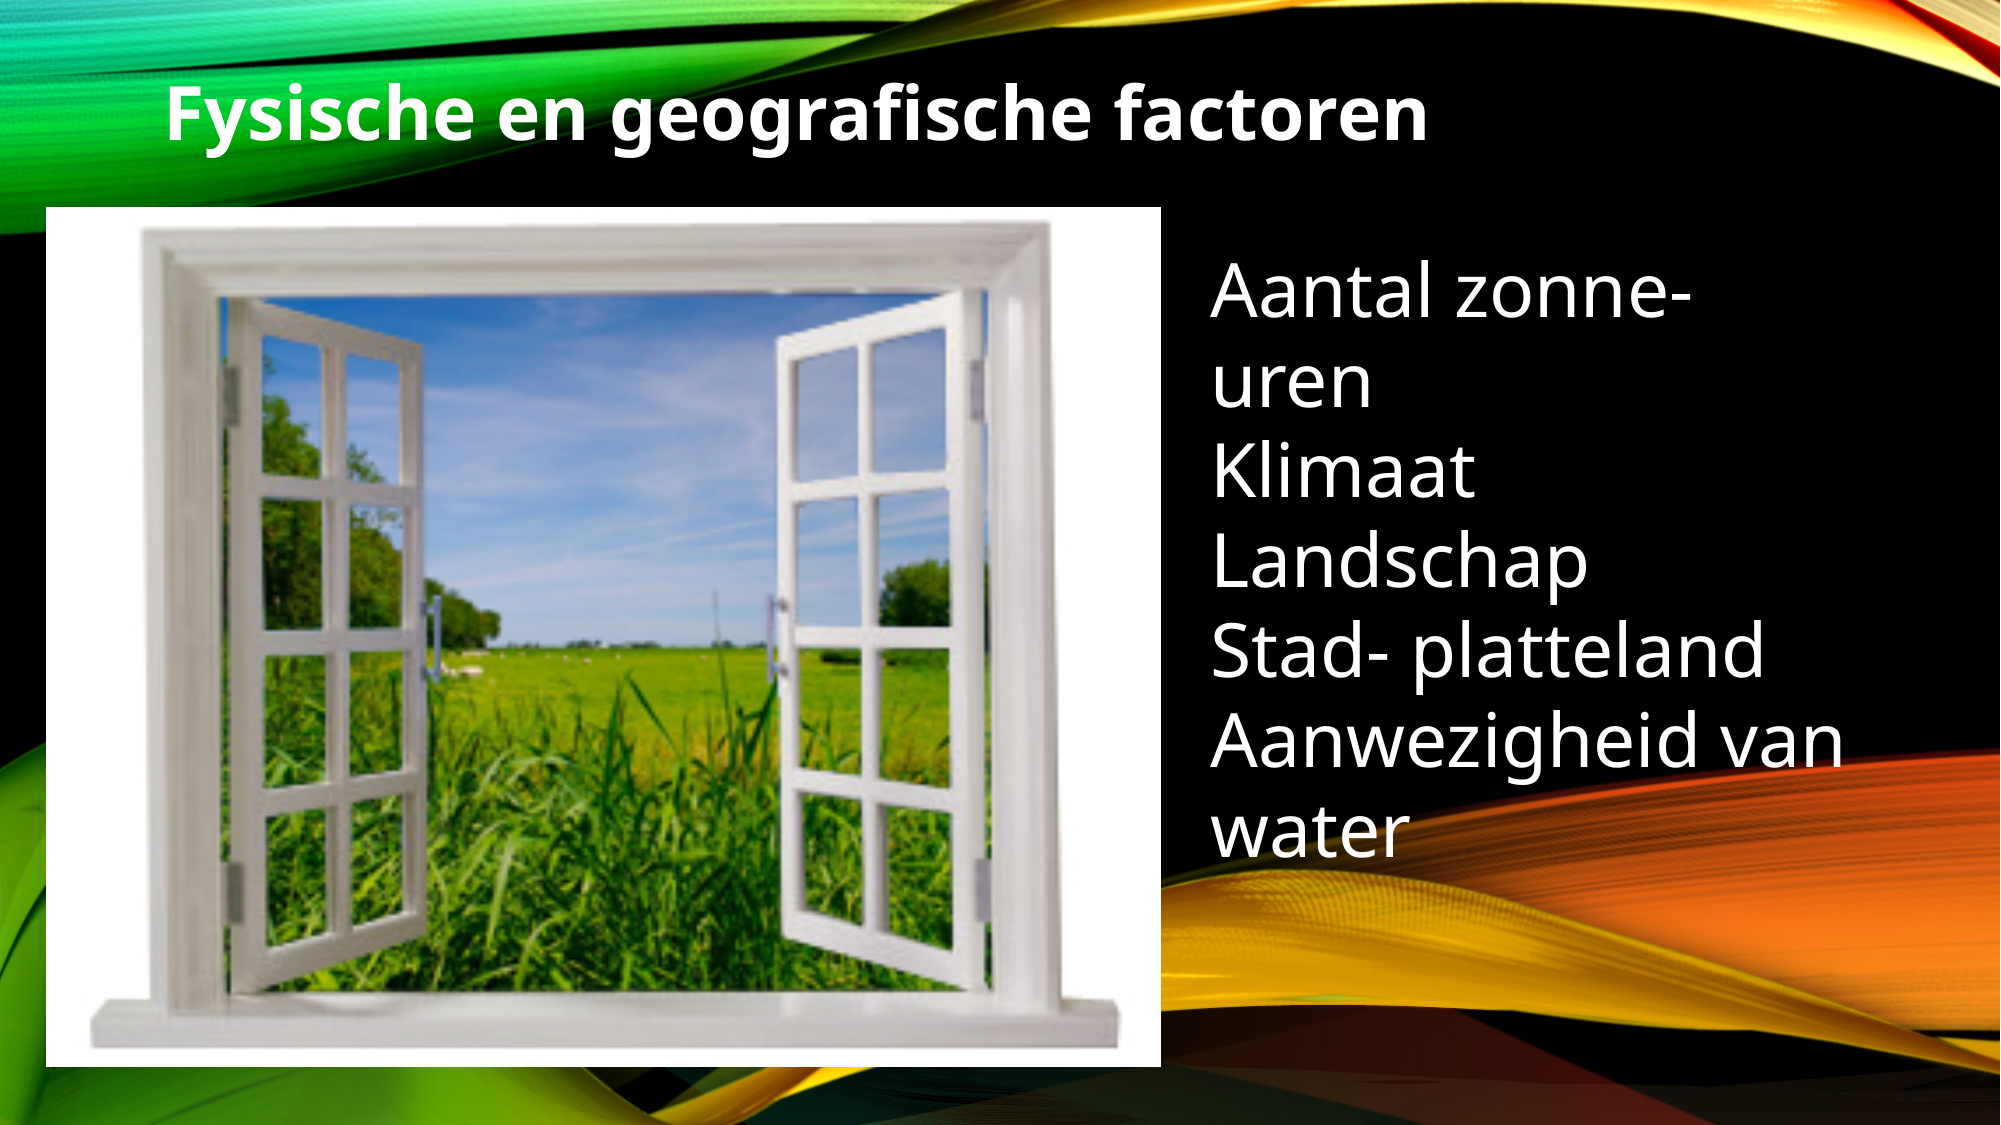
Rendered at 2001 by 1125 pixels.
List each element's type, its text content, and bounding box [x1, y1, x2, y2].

subtitle Fysische en geografische factoren [148, 68, 1699, 181]
text_box Aantal zonne-uren Klimaat Landschap Stad- platteland Aanwezigheid van water [1195, 235, 1863, 926]
picture [0, 0, 2000, 1125]
